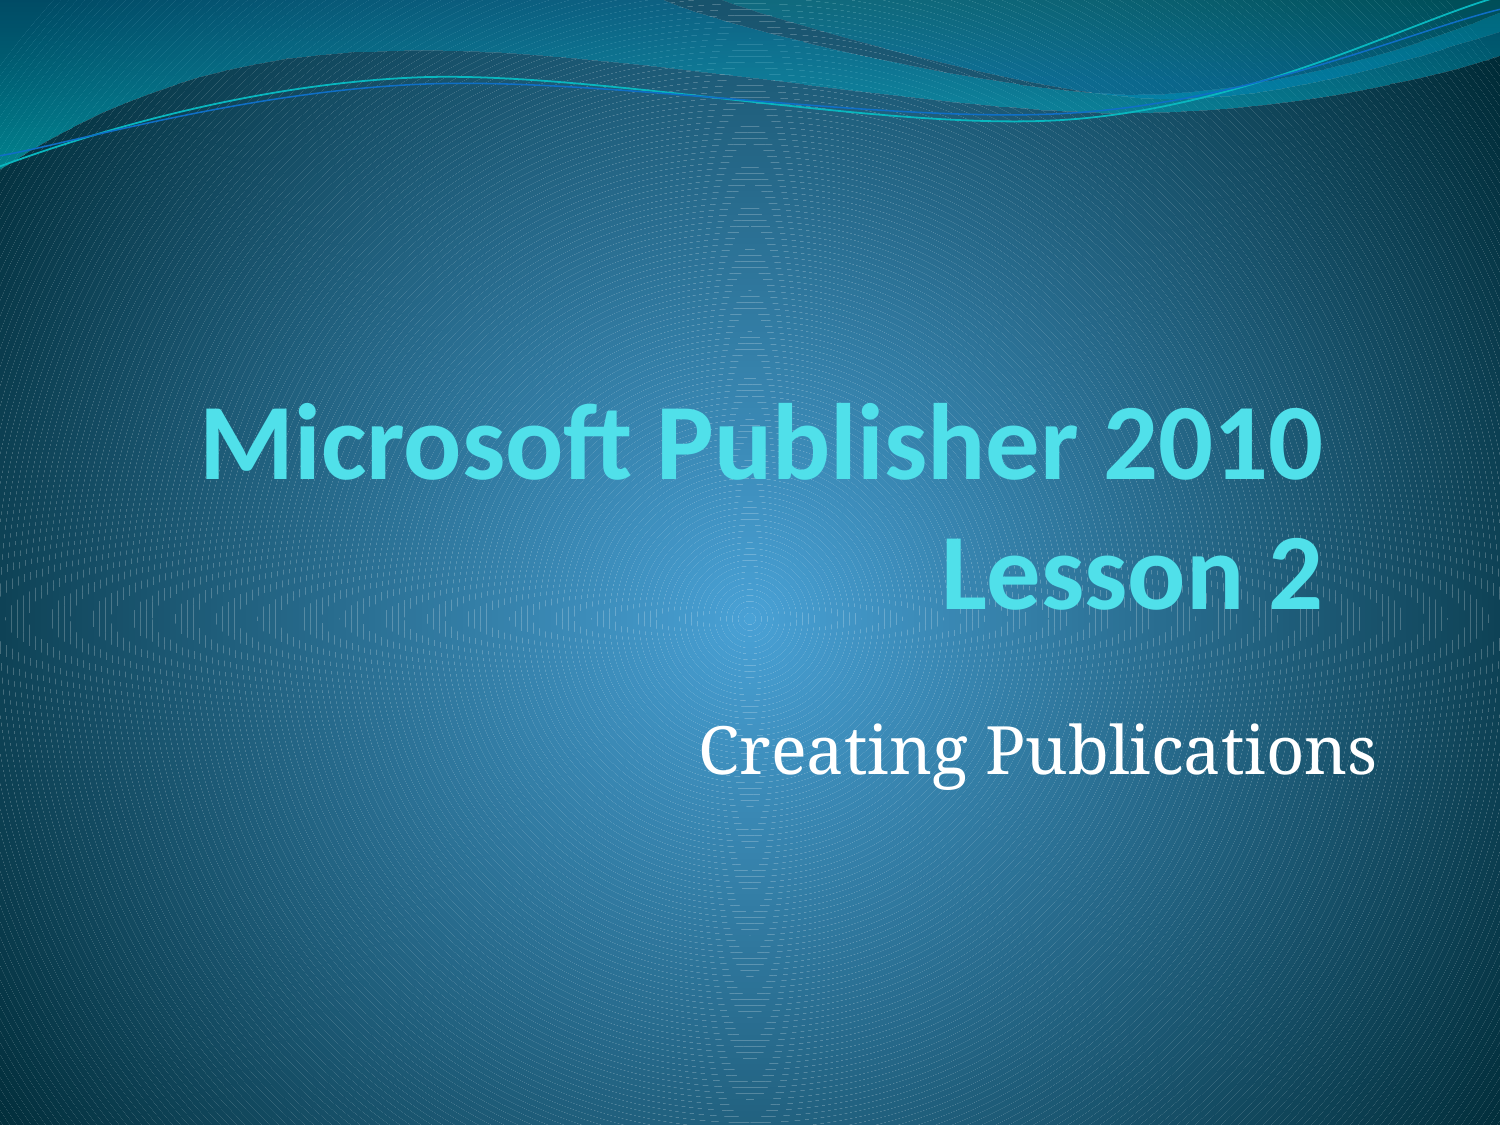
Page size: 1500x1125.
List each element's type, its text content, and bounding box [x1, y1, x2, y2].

subtitle Creating Publications [99, 699, 1389, 988]
title Microsoft Publisher 2010 Lesson 2 [150, 337, 1328, 632]
